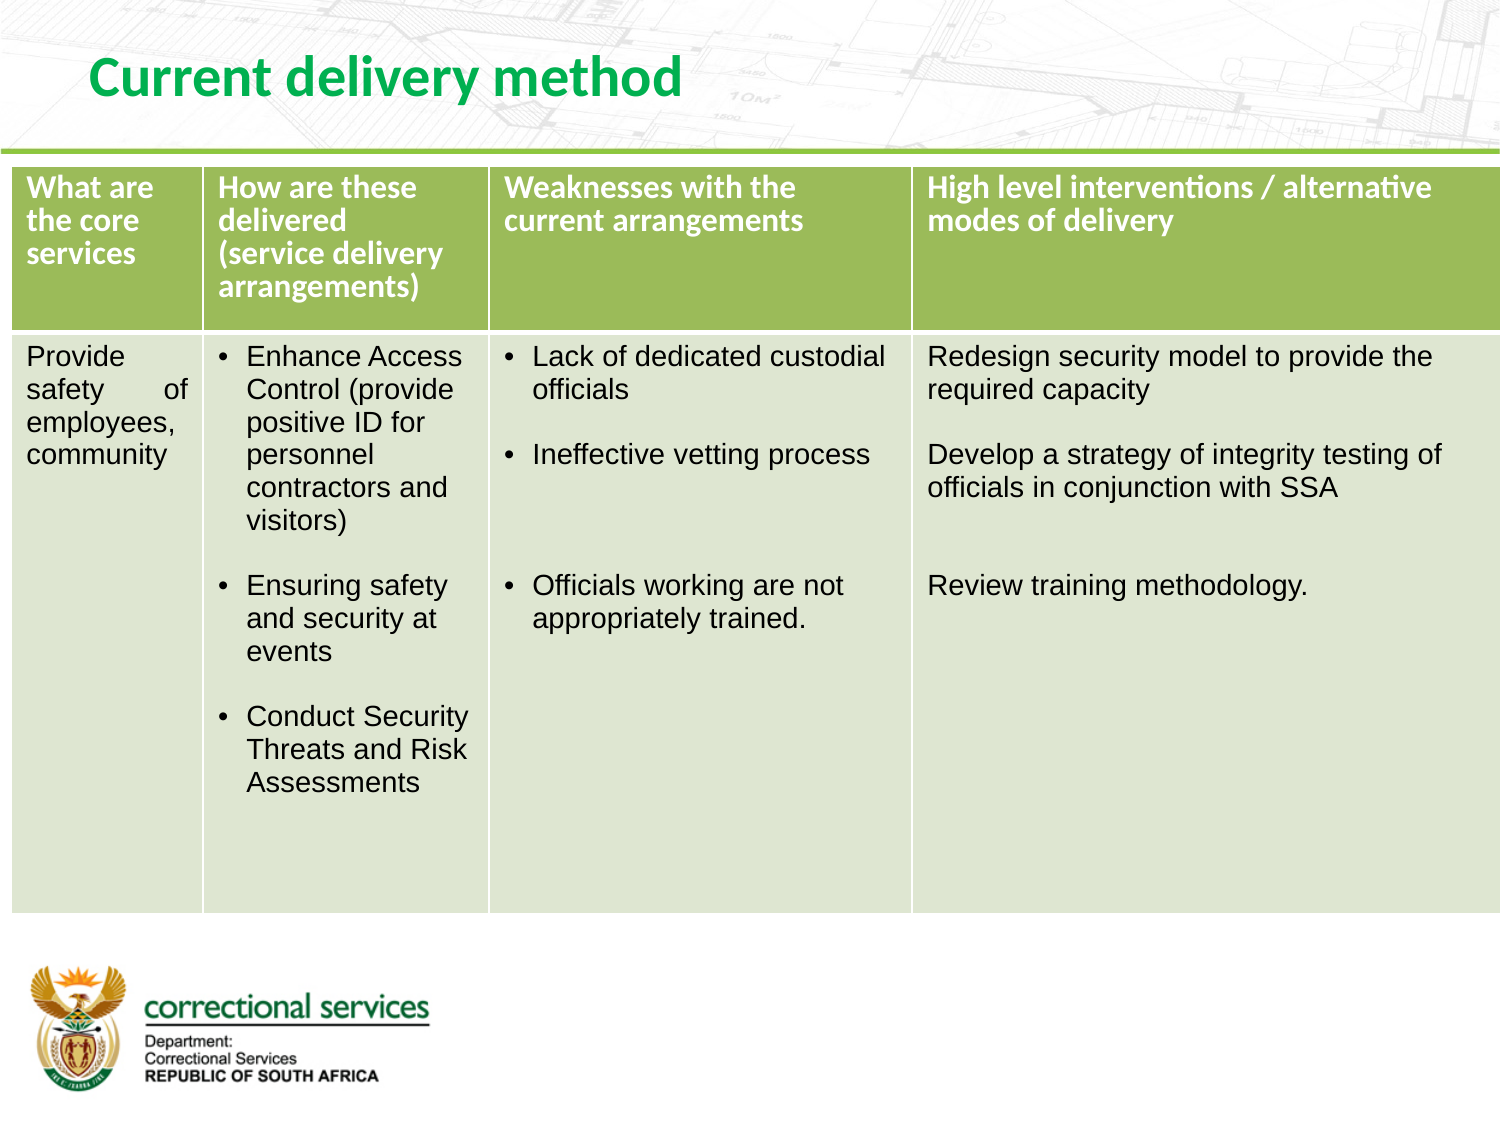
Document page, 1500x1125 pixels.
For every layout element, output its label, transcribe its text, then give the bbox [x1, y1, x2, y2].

table_header High level interventions / alternative modes of delivery [913, 167, 1500, 330]
table_header What are the core services [12, 167, 202, 330]
table_cell Enhance Access Control (provide positive ID for personnel contractors and visitors) Ensuring safety and security at events Conduct Security Threats and Risk Assessments [204, 335, 488, 913]
picture [0, 936, 481, 1125]
table_header How are these delivered (service delivery arrangements) [204, 167, 488, 330]
table_cell Lack of dedicated custodial officials Ineffective vetting process Officials working are not appropriately trained. [490, 335, 911, 913]
table_cell Provide safety of employees, community [12, 335, 202, 913]
text_box Current delivery method [74, 30, 1425, 116]
table_cell Redesign security model to provide the required capacity Develop a strategy of integrity testing of officials in conjunction with SSA Review training methodology. [913, 335, 1500, 913]
picture [0, 0, 1500, 154]
table_header Weaknesses with the current arrangements [490, 167, 911, 330]
